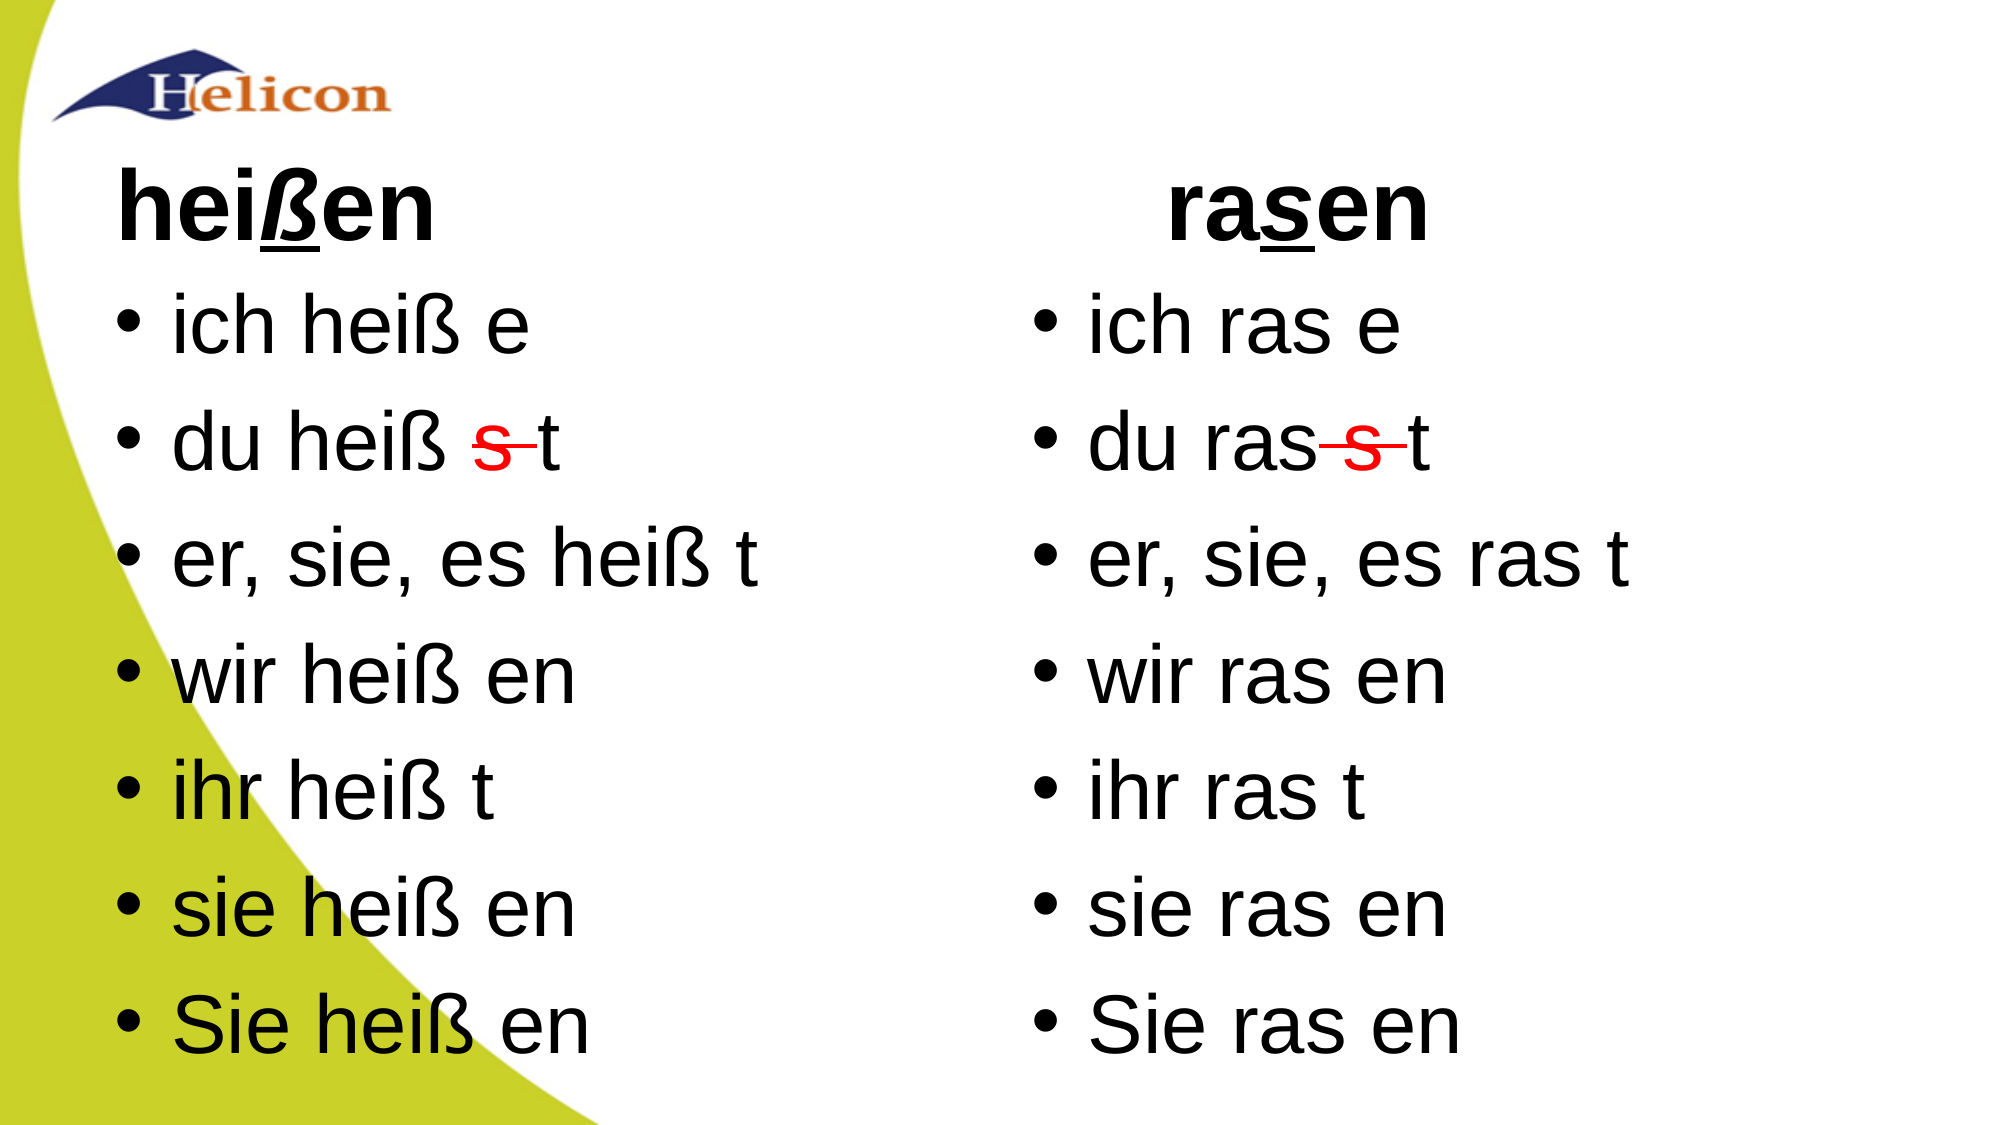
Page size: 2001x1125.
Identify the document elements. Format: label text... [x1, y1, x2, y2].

list ich heiß e du heiß s t er, sie, es heiß t wir heiß en ihr heiß t sie heiß en Sie heiß en [99, 262, 984, 1005]
picture [0, 0, 2000, 1125]
title heißen rasen [0, 106, 1674, 295]
list ich ras e du ras s t er, sie, es ras t wir ras en ihr ras t sie ras en Sie ras en [1016, 262, 1900, 1005]
